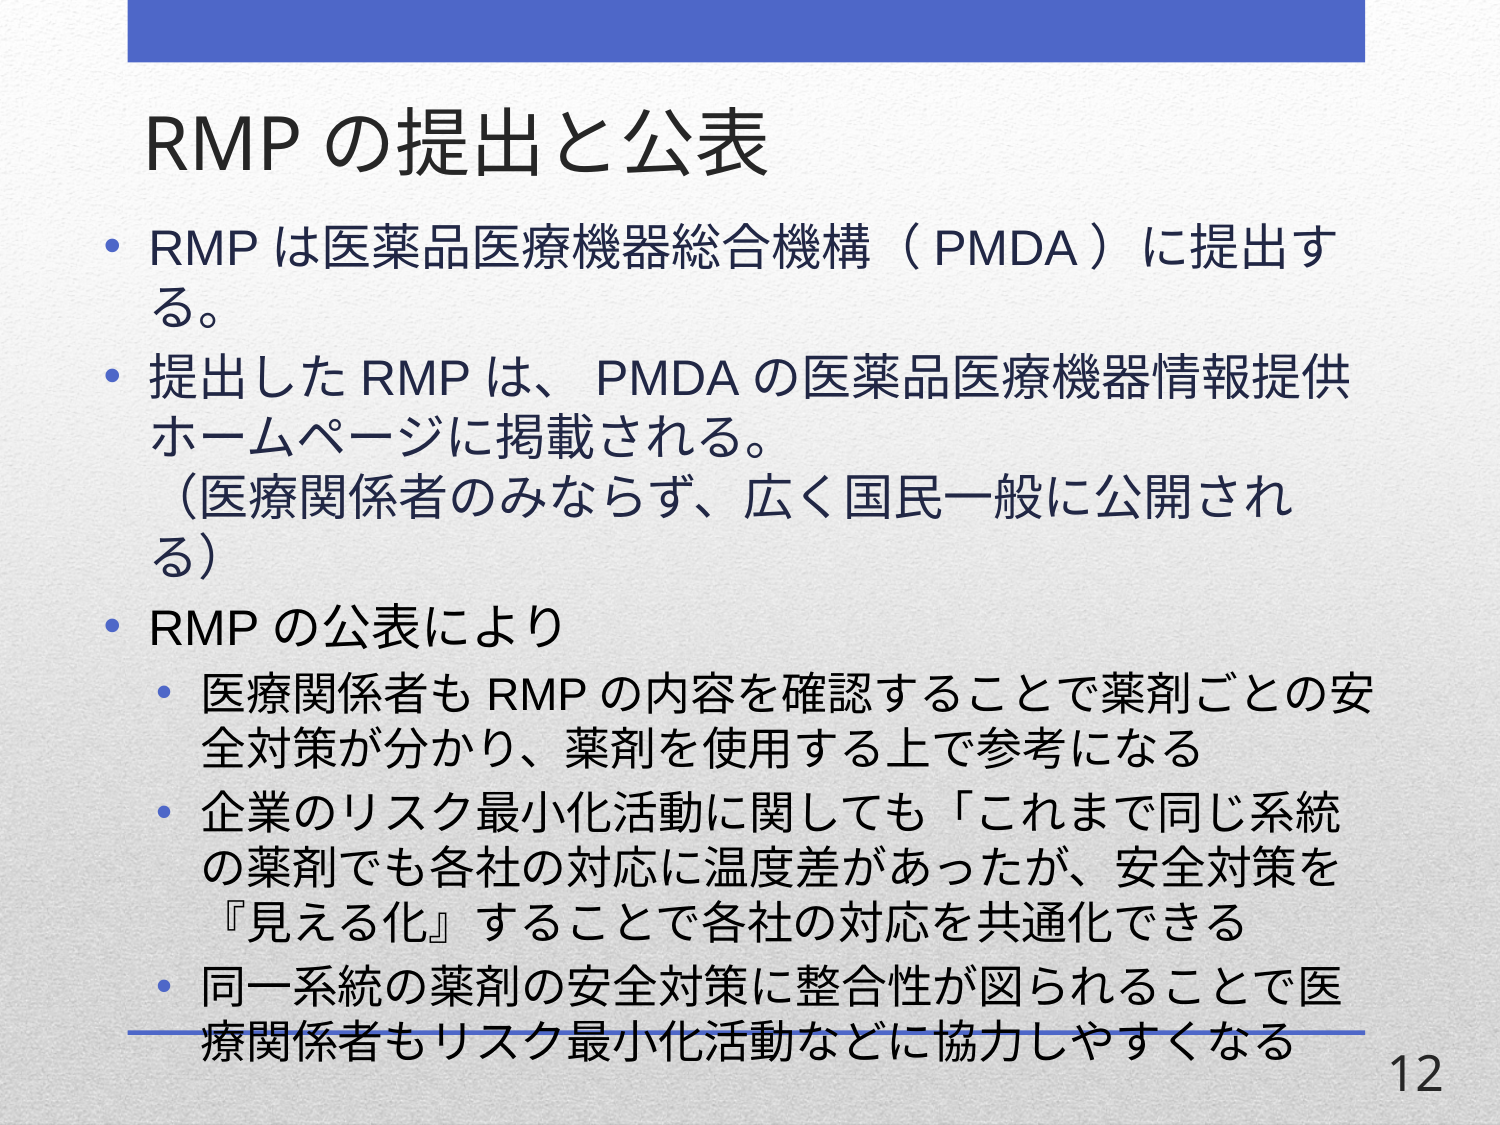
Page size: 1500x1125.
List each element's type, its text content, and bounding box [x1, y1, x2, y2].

slide_number 12 [1333, 1046, 1459, 1106]
title RMPの提出と公表 [127, 62, 1365, 194]
list RMPは医薬品医療機器総合機構（PMDA）に提出する。 提出したRMPは、PMDAの医薬品医療機器情報提供ホームページに掲載される。 （医療関係者のみならず、広く国民一般に公開される） RMPの公表により 医療関係者もRMPの内容を確認することで薬剤ごとの安全対策が分かり、薬剤を使用する上で参考になる 企業のリスク最小化活動に関しても「これまで同じ系統の薬剤でも各社の対応に温度差があったが、安全対策を『見える化』することで各社の対応を共通化できる 同一系統の薬剤の安全対策に整合性が図られることで医療関係者もリスク最小化活動などに協力しやすくなる [88, 208, 1400, 1035]
